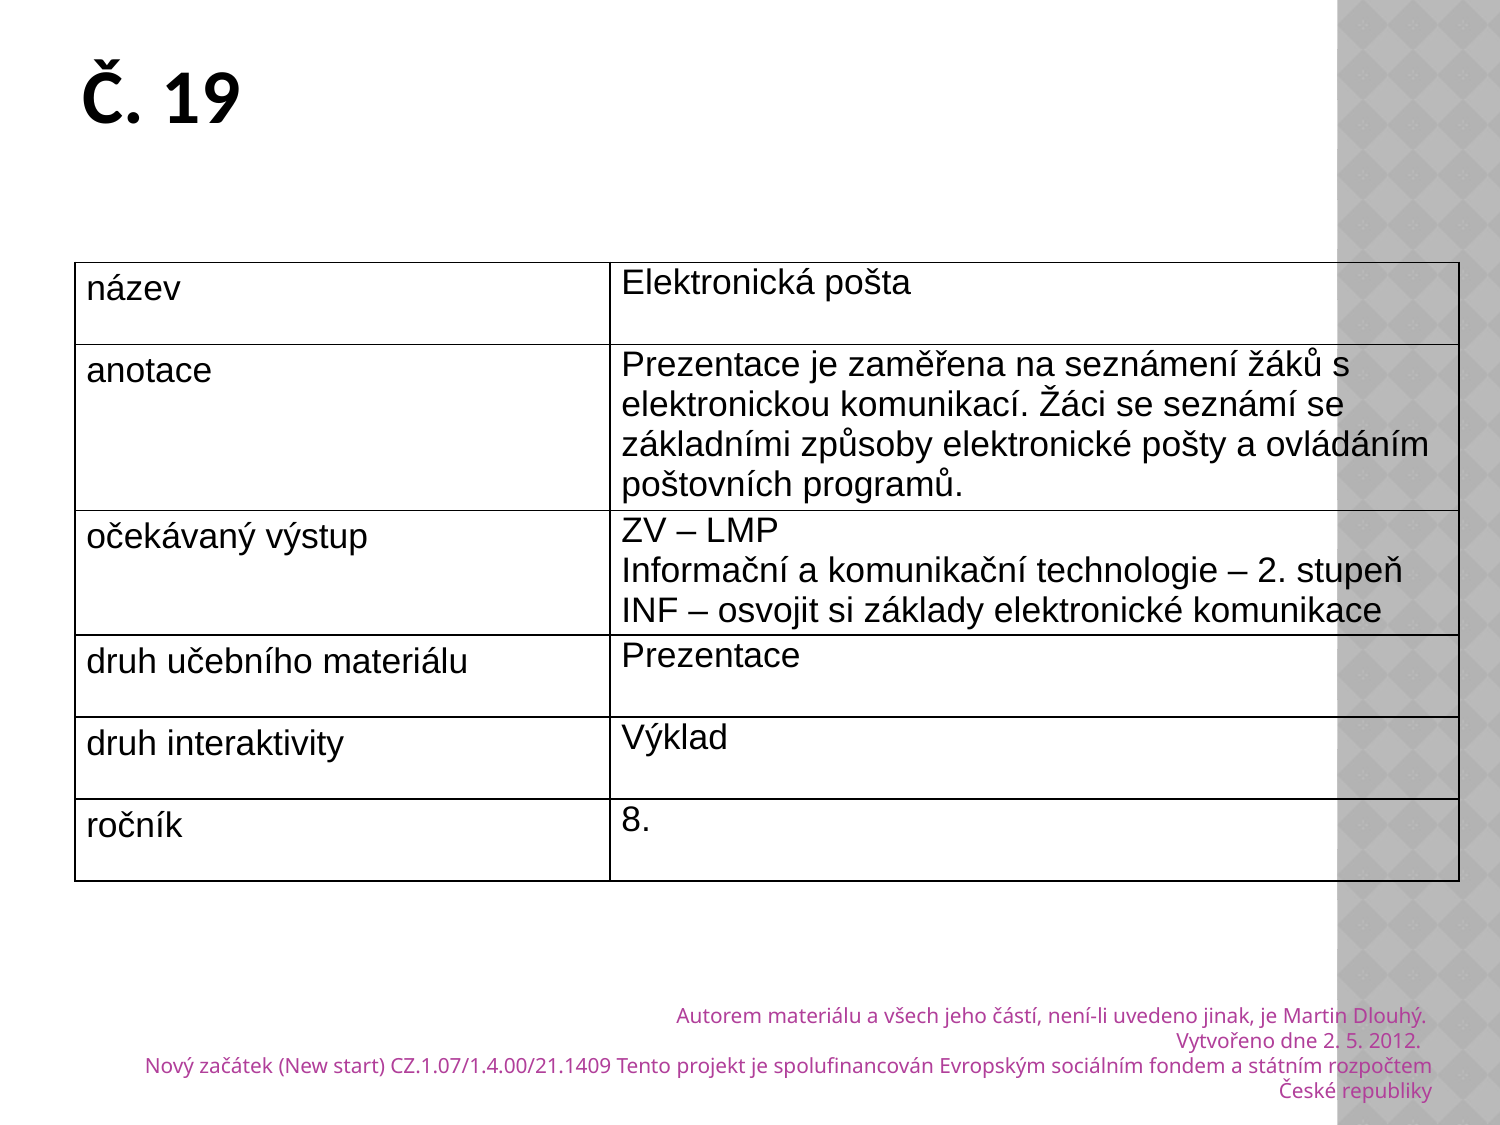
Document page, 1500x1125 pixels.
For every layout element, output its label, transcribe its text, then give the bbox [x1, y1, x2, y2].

table_cell 8. [611, 800, 1458, 880]
table_cell Prezentace [611, 636, 1458, 716]
table_cell Výklad [611, 718, 1458, 798]
table_cell ZV – LMP Informační a komunikační technologie – 2. stupeň INF – osvojit si základy elektronické komunikace [611, 511, 1458, 634]
table_cell druh učebního materiálu [76, 636, 609, 716]
table_cell anotace [76, 345, 609, 510]
title č. 19 [75, 45, 302, 233]
table_cell Prezentace je zaměřena na seznámení žáků s elektronickou komunikací. Žáci se seznámí se základními způsoby elektronické pošty a ovládáním poštovních programů. [611, 345, 1458, 510]
footer Autorem materiálu a všech jeho částí, není-li uvedeno jinak, je Martin Dlouhý. Vytvořeno dne 2. 5. 2012. Nový začátek (New start) CZ.1.07/1.4.00/21.1409 Tento projekt je spolufinancován Evropským sociálním fondem a státním rozpočtem České republiky [88, 987, 1447, 1103]
table_cell ročník [76, 800, 609, 880]
table_header název [76, 263, 609, 344]
table_header Elektronická pošta [611, 263, 1458, 344]
table_cell druh interaktivity [76, 718, 609, 798]
table_cell očekávaný výstup [76, 511, 609, 634]
